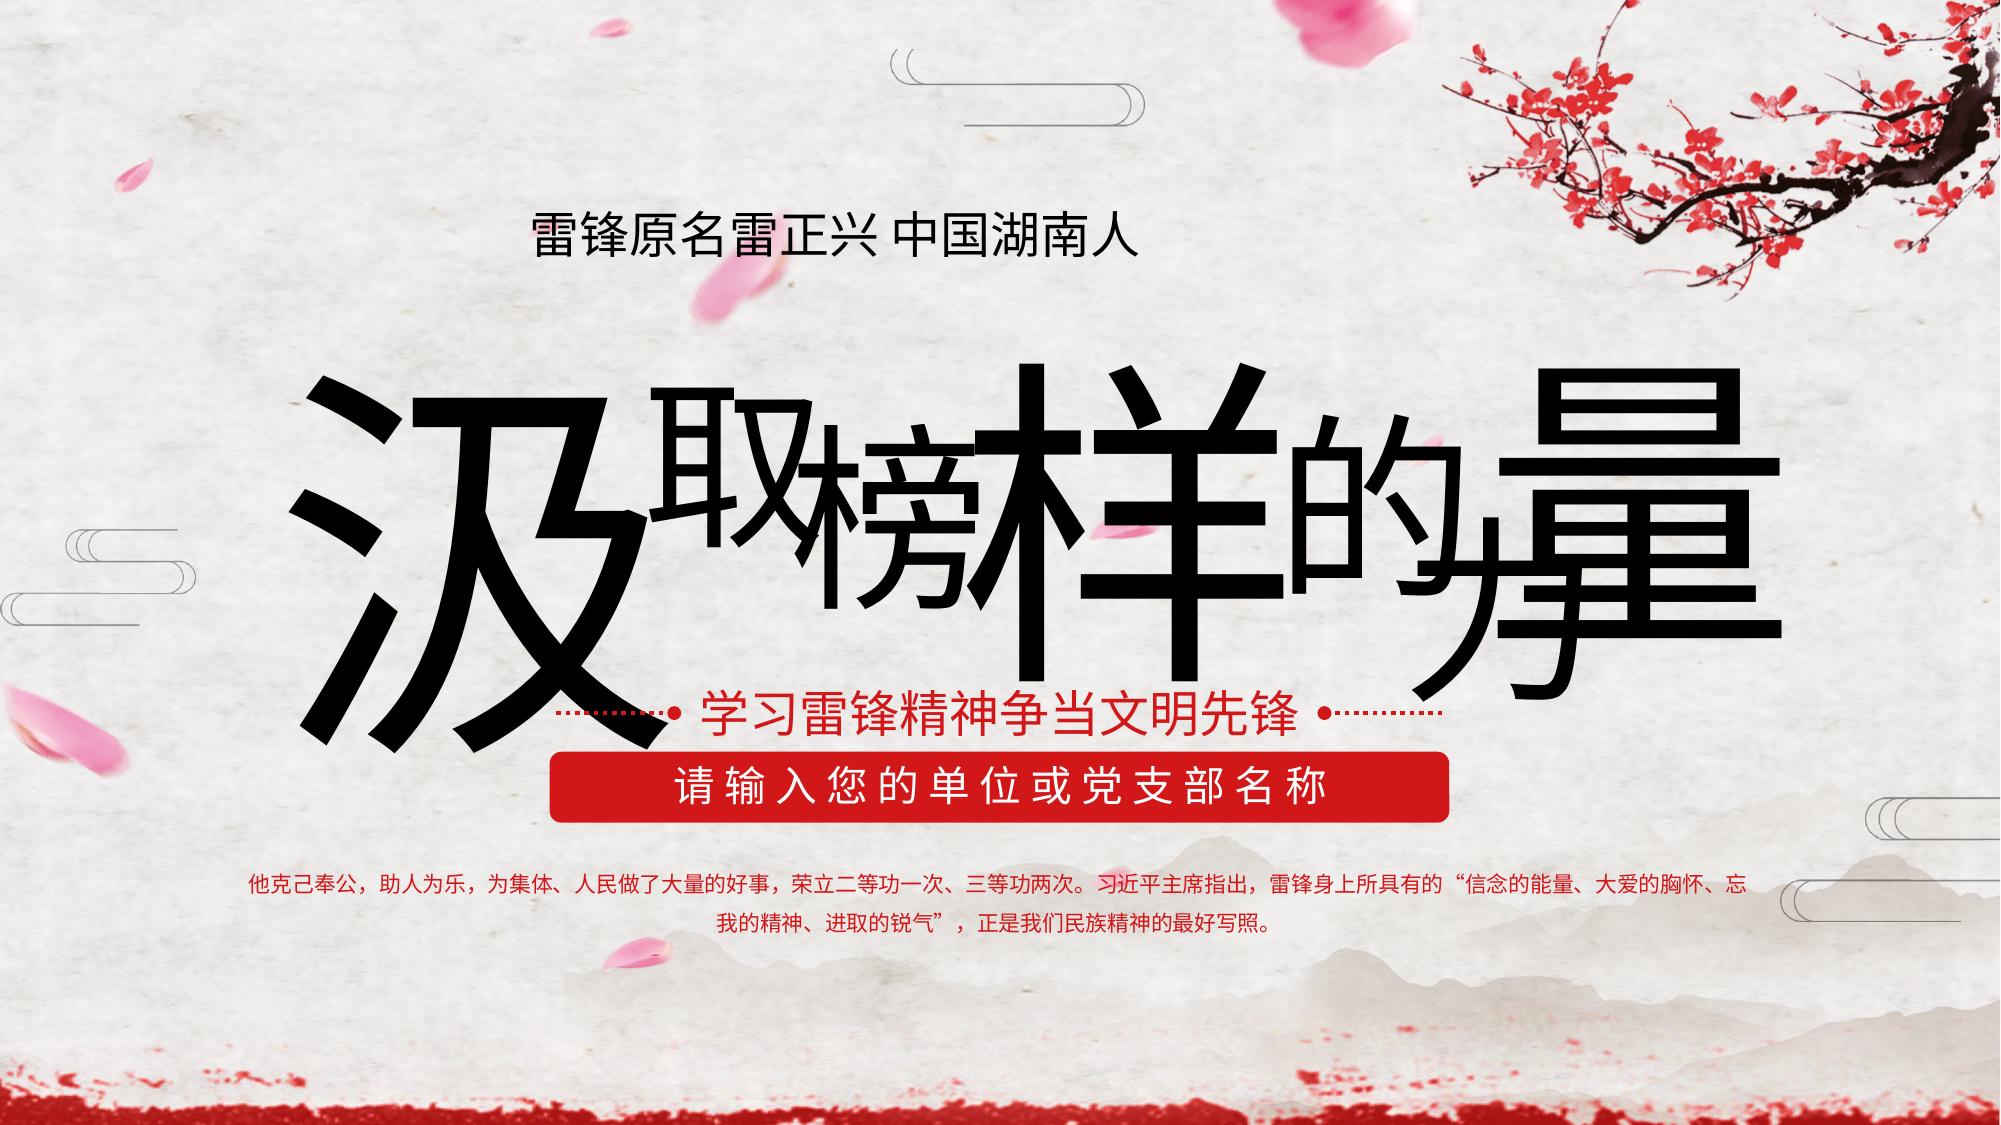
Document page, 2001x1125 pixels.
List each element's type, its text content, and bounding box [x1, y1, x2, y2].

picture [0, 0, 2001, 1125]
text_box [253, 297, 1813, 816]
text_box 他克己奉公，助人为乐，为集体、人民做了大量的好事，荣立二等功一次、三等功两次。习近平主席指出，雷锋身上所具有的“信念的能量、大爱的胸怀、忘我的精神、进取的锐气”，正是我们民族精神的最好写照。 [231, 850, 1768, 944]
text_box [555, 674, 1443, 750]
text_box 雷锋原名雷正兴 中国湖南人 [514, 196, 1486, 272]
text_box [549, 751, 1450, 823]
